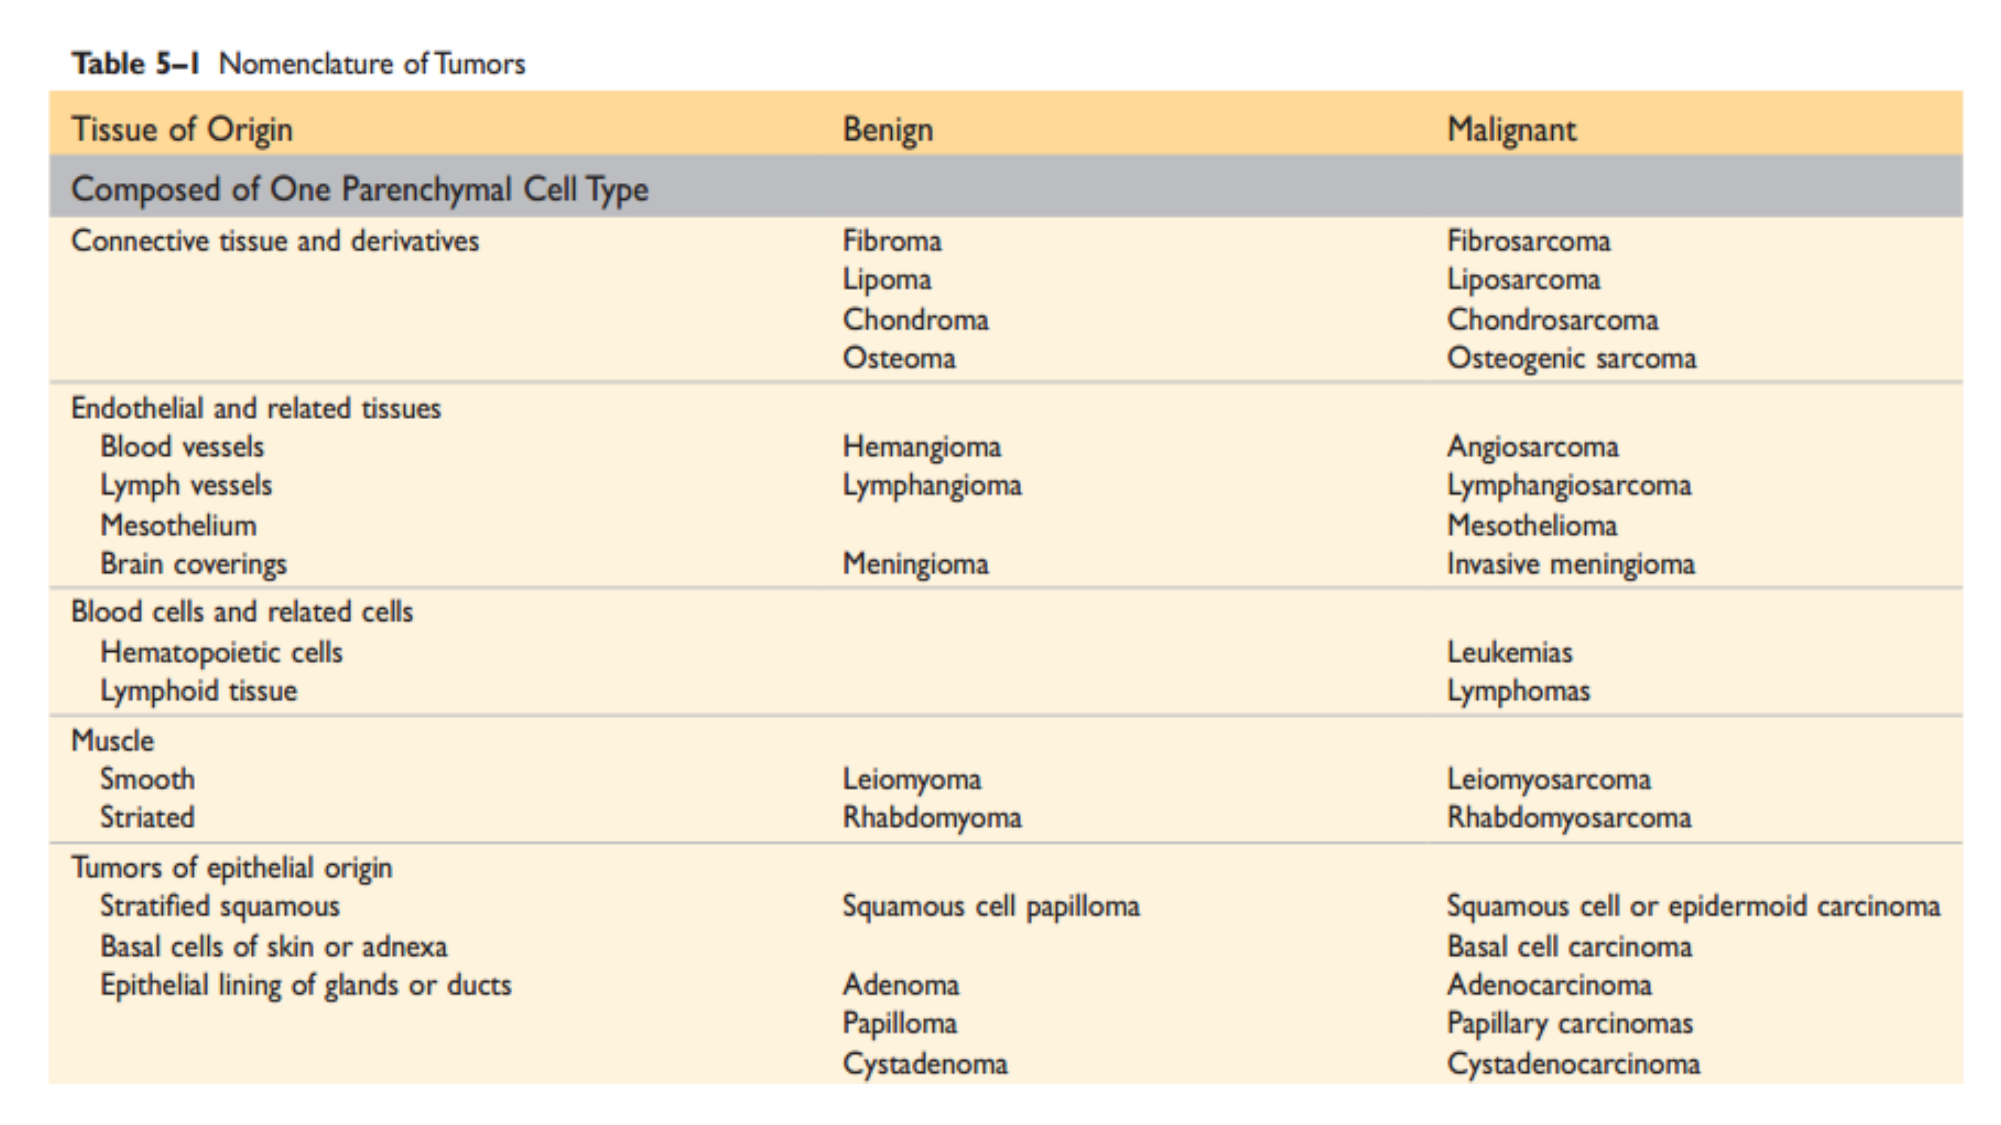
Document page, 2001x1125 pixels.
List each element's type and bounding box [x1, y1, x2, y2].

list [34, 29, 1975, 1084]
